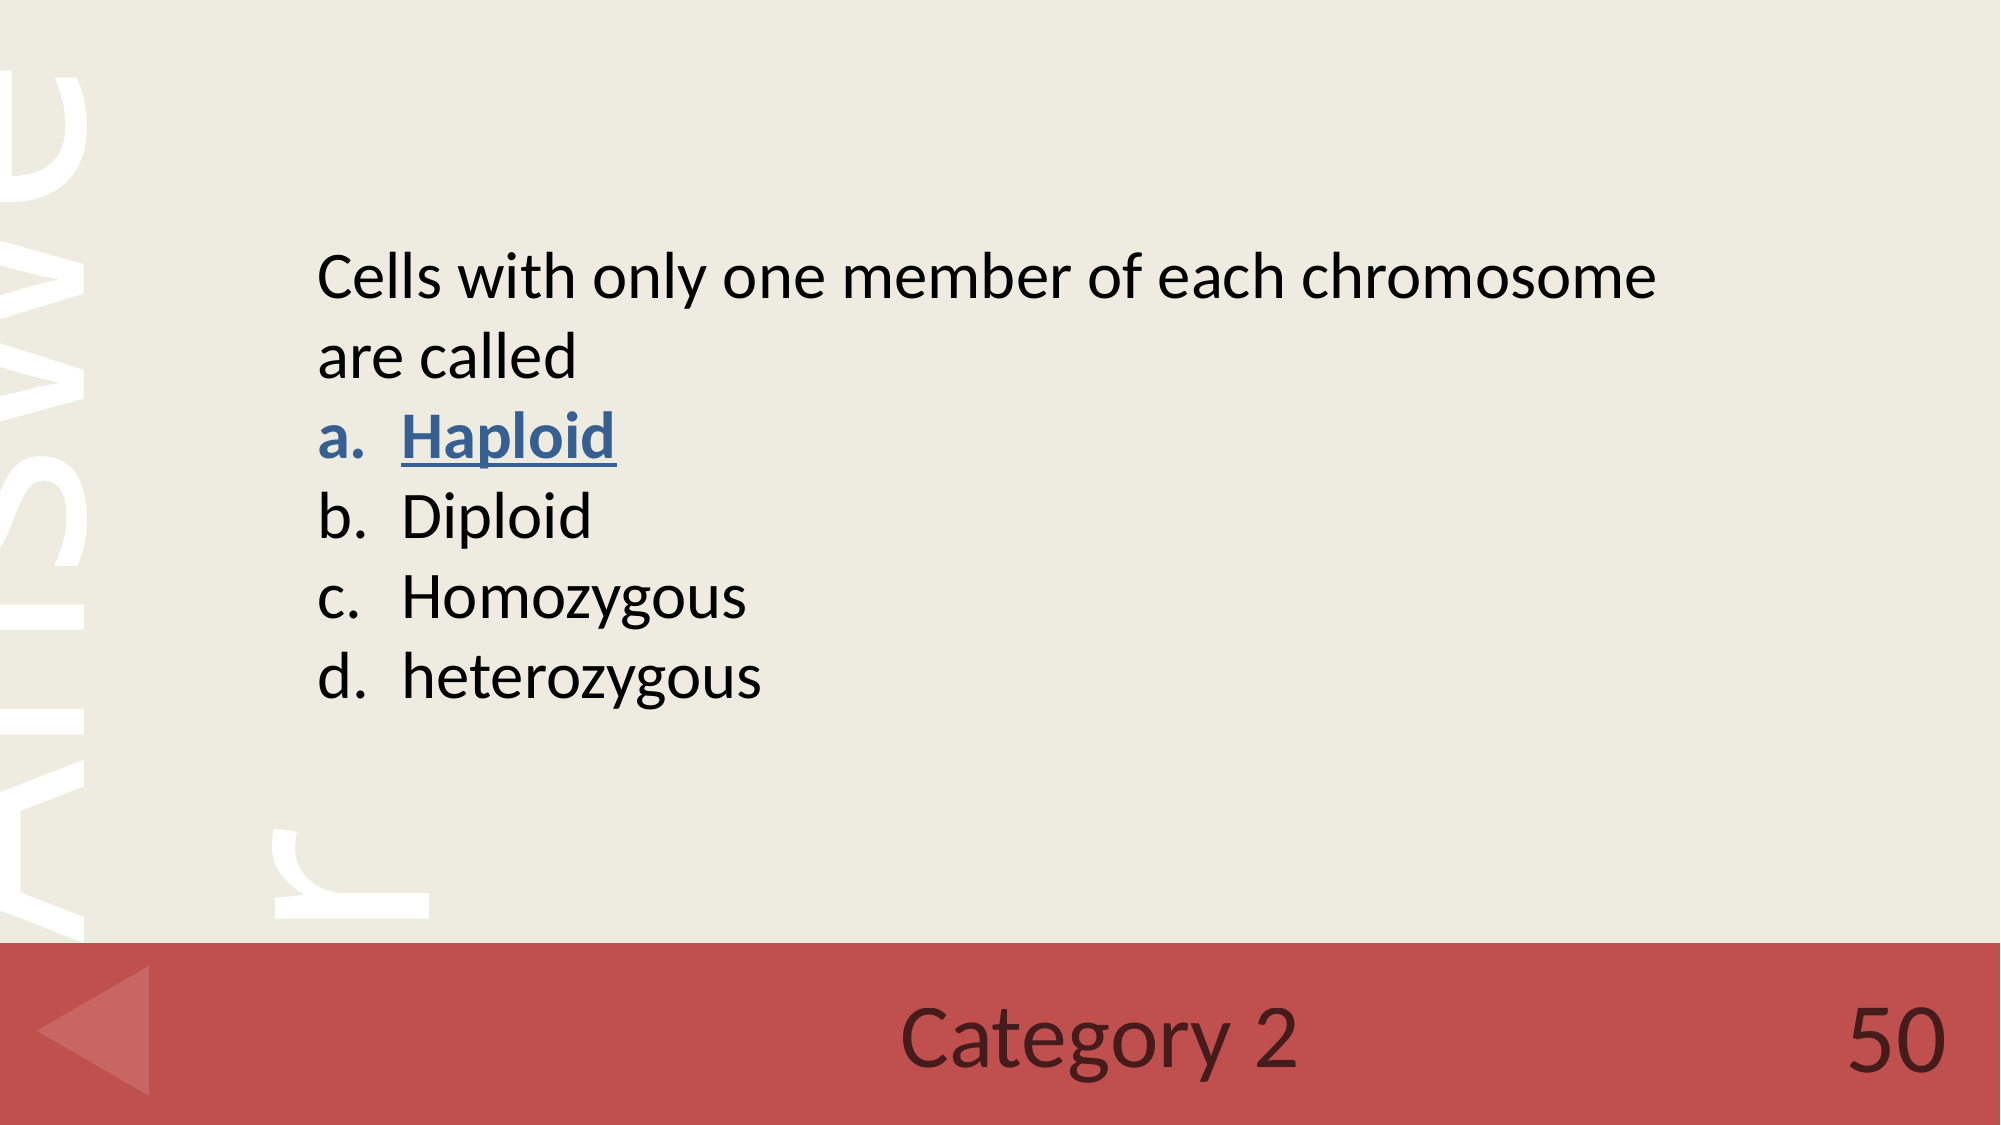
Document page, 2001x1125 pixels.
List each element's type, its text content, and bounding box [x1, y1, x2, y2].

list Cells with only one member of each chromosome are called Haploid Diploid Homozygous heterozygous [302, 307, 1760, 636]
title Category 2 [200, 937, 2000, 1125]
